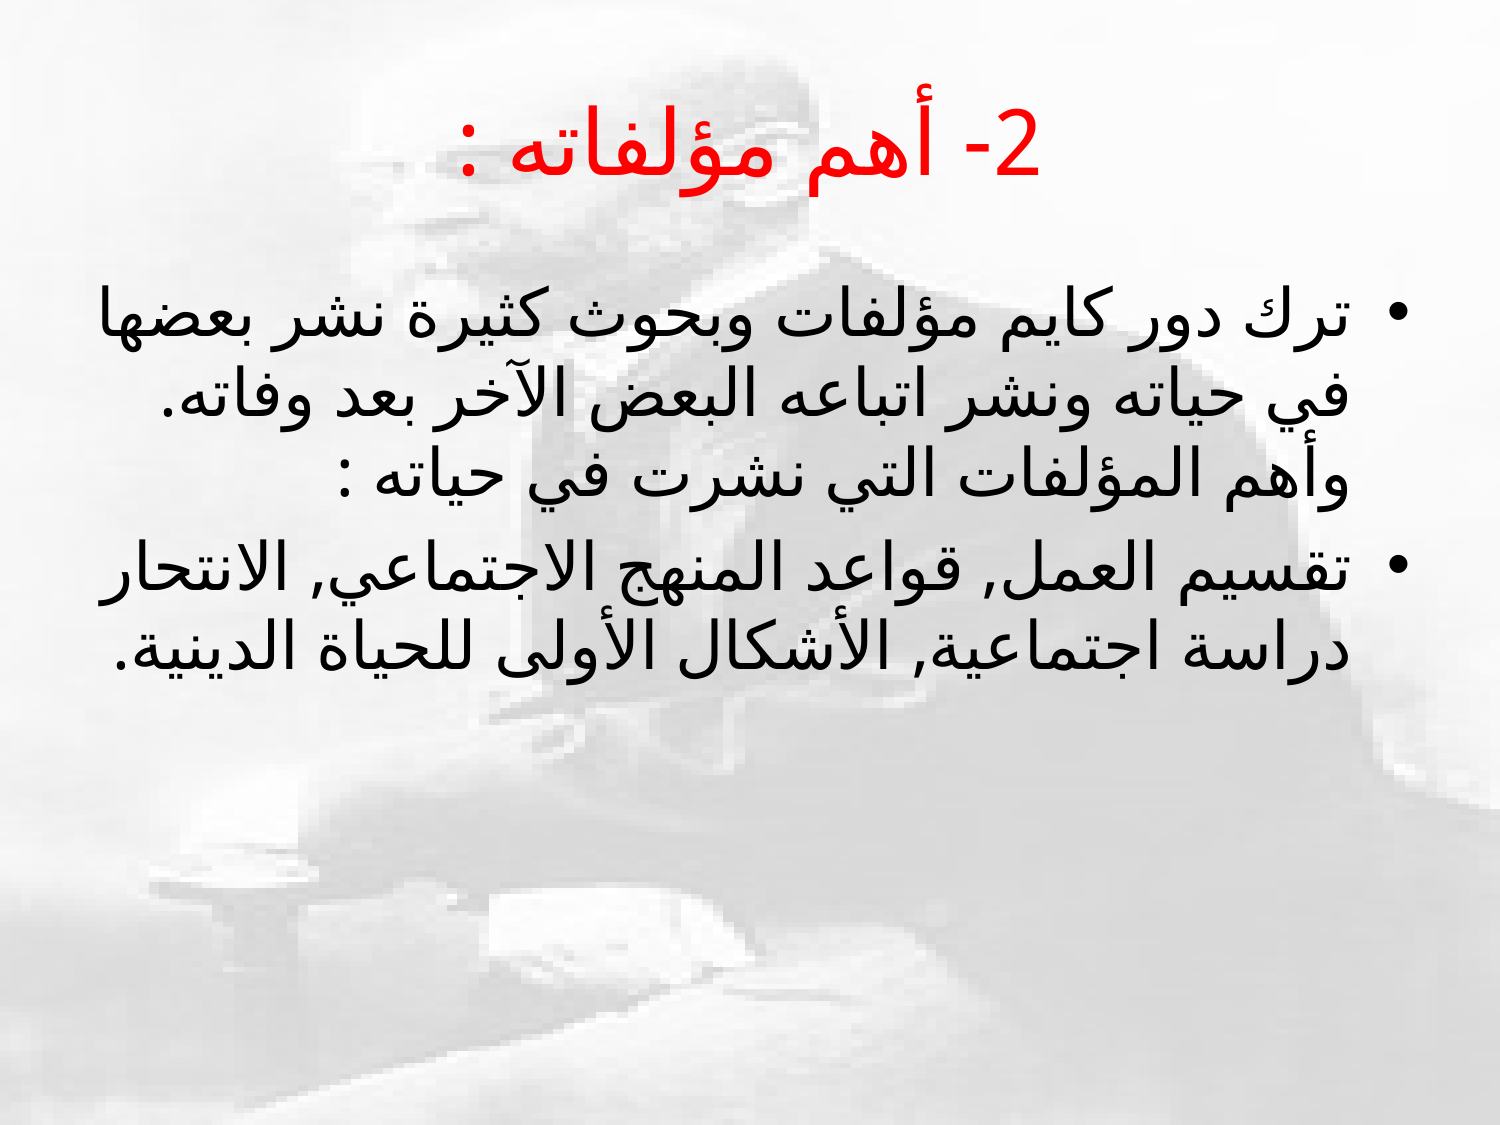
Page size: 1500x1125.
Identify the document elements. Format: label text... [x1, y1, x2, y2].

list ترك دور كايم مؤلفات وبحوث كثيرة نشر بعضها في حياته ونشر اتباعه البعض الآخر بعد وفاته. وأهم المؤلفات التي نشرت في حياته : تقسيم العمل, قواعد المنهج الاجتماعي, الانتحار دراسة اجتماعية, الأشكال الأولى للحياة الدينية. [75, 262, 1425, 1005]
title 2- أهم مؤلفاته : [75, 45, 1425, 233]
